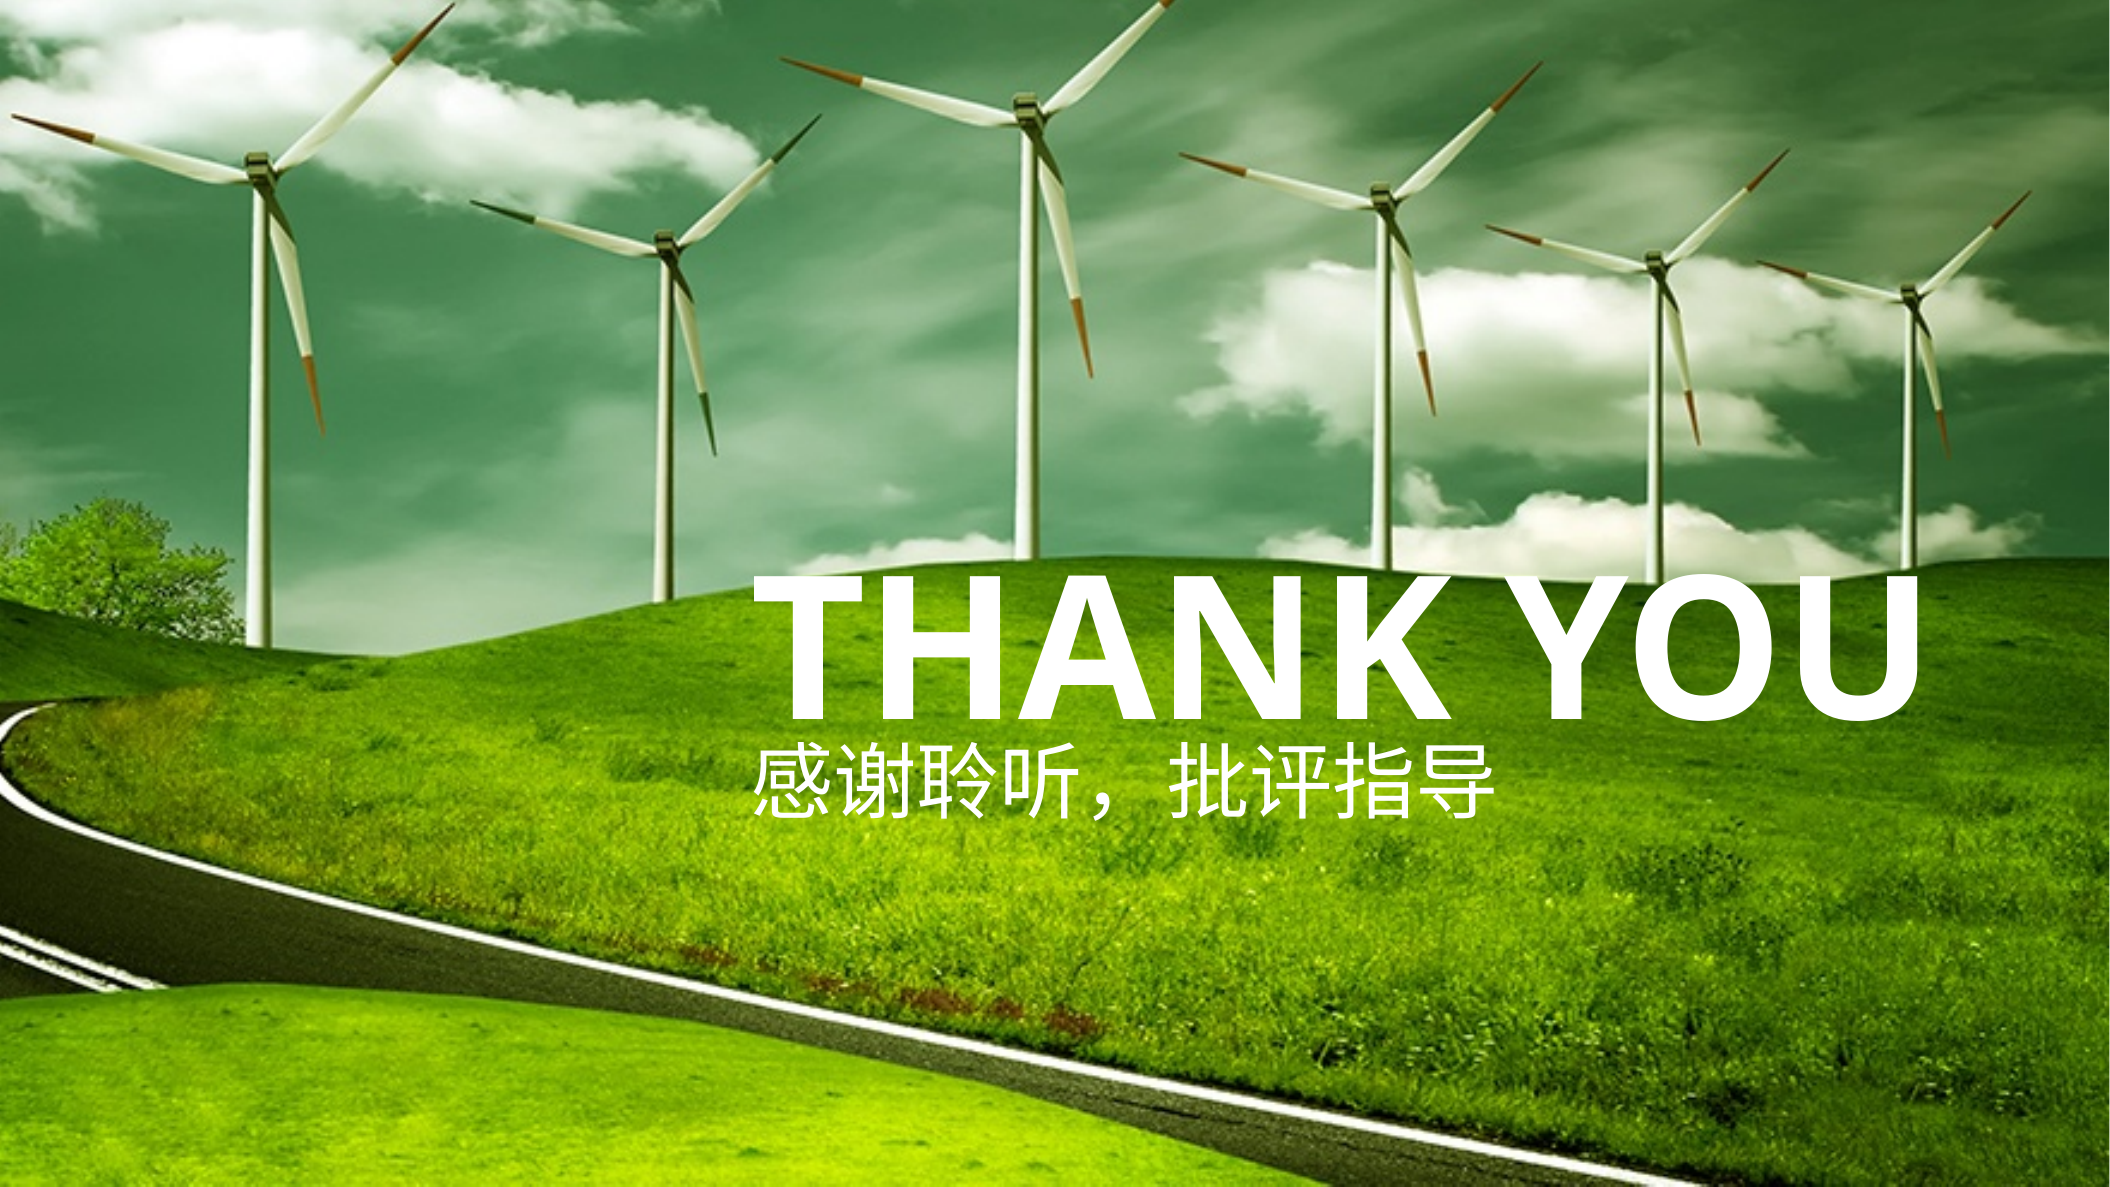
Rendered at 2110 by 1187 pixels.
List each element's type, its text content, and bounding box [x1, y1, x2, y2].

text_box [0, 0, 2110, 1187]
text_box 感谢聆听，批评指导 [750, 729, 1551, 830]
text_box Thank you [750, 519, 2015, 760]
